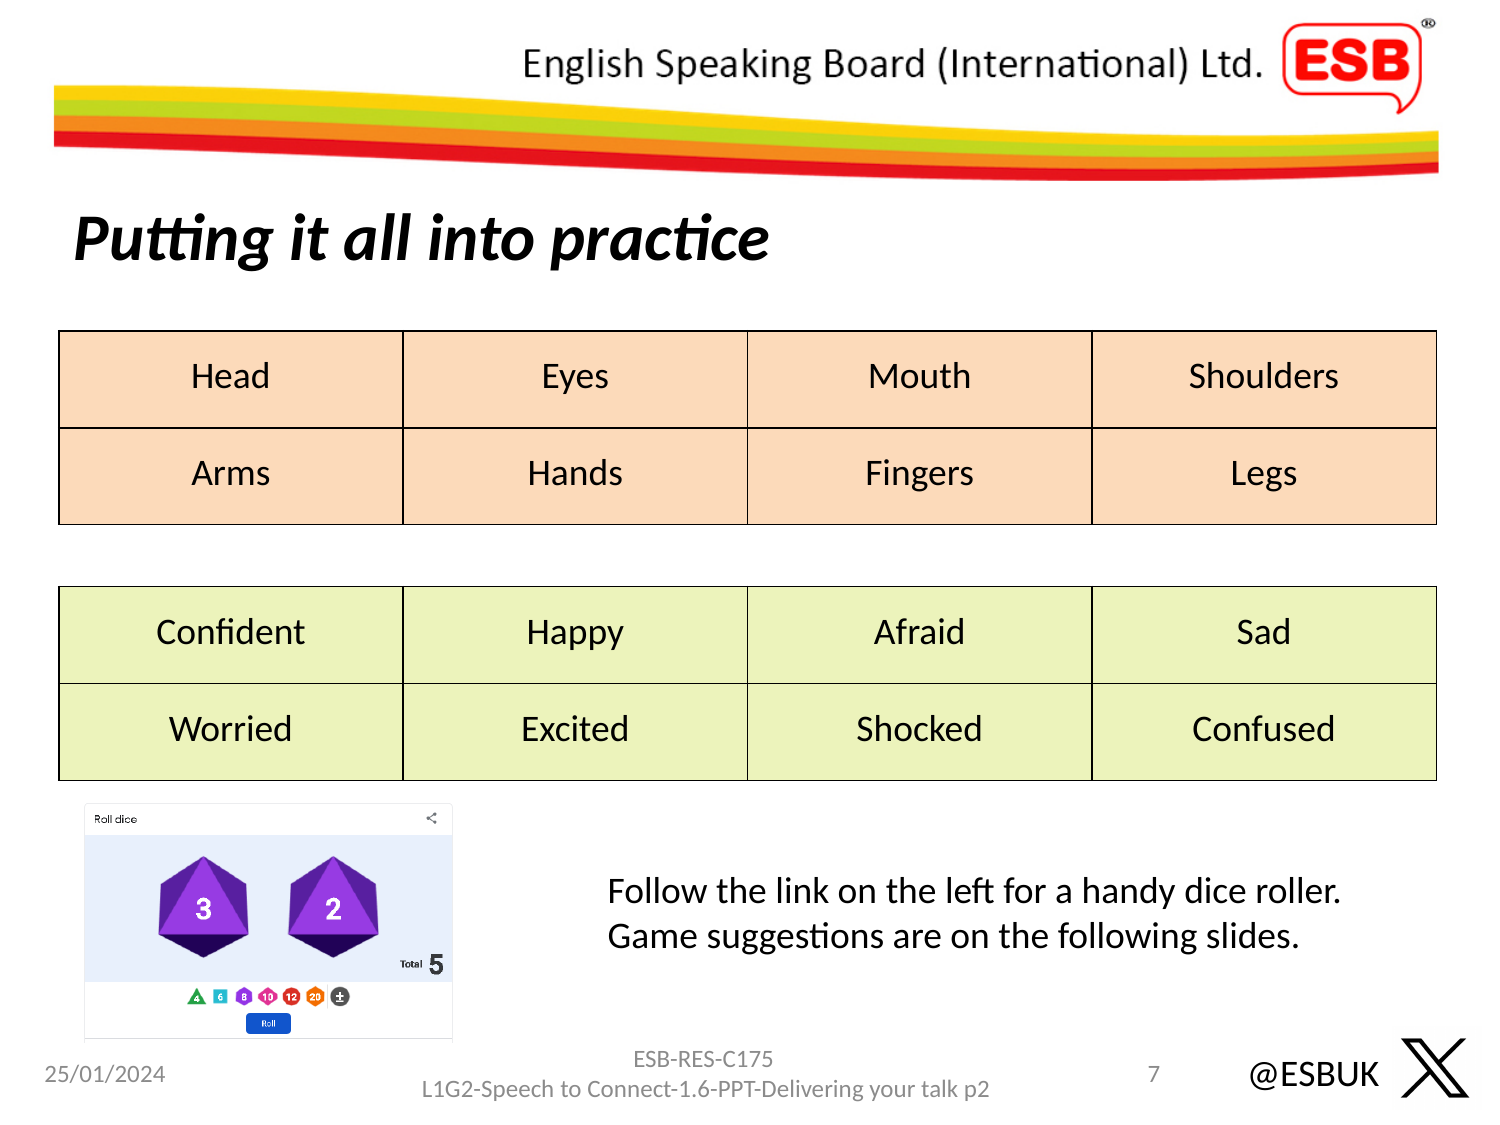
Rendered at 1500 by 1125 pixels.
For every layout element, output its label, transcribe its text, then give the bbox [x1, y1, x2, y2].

picture [83, 802, 455, 1043]
table_header Sad [1093, 587, 1436, 683]
table_header Head [60, 332, 402, 427]
table_cell Excited [404, 684, 747, 780]
table_cell Worried [60, 684, 402, 780]
table_header Mouth [748, 332, 1091, 427]
table_header Happy [404, 587, 747, 683]
table_header Confident [60, 587, 402, 683]
picture [1392, 1026, 1482, 1110]
text_box Follow the link on the left for a handy dice roller. Game suggestions are on the following slides. [592, 858, 1393, 964]
footer ESB-RES-C175 L1G2-Speech to Connect-1.6-PPT-Delivering your talk p2 [395, 1042, 930, 1103]
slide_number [29, 1042, 367, 1103]
table_cell Hands [404, 429, 747, 524]
slide_number 7 [930, 1042, 1176, 1103]
table_header Eyes [404, 332, 747, 427]
table_header Shoulders [1093, 332, 1436, 427]
table_cell Confused [1093, 684, 1436, 780]
table_cell Legs [1093, 429, 1436, 524]
table_cell Fingers [748, 429, 1091, 524]
table_cell Shocked [748, 684, 1091, 780]
title Putting it all into practice [58, 192, 1340, 285]
table_cell Arms [60, 429, 402, 524]
picture [0, 0, 1500, 189]
table_header Afraid [748, 587, 1091, 683]
